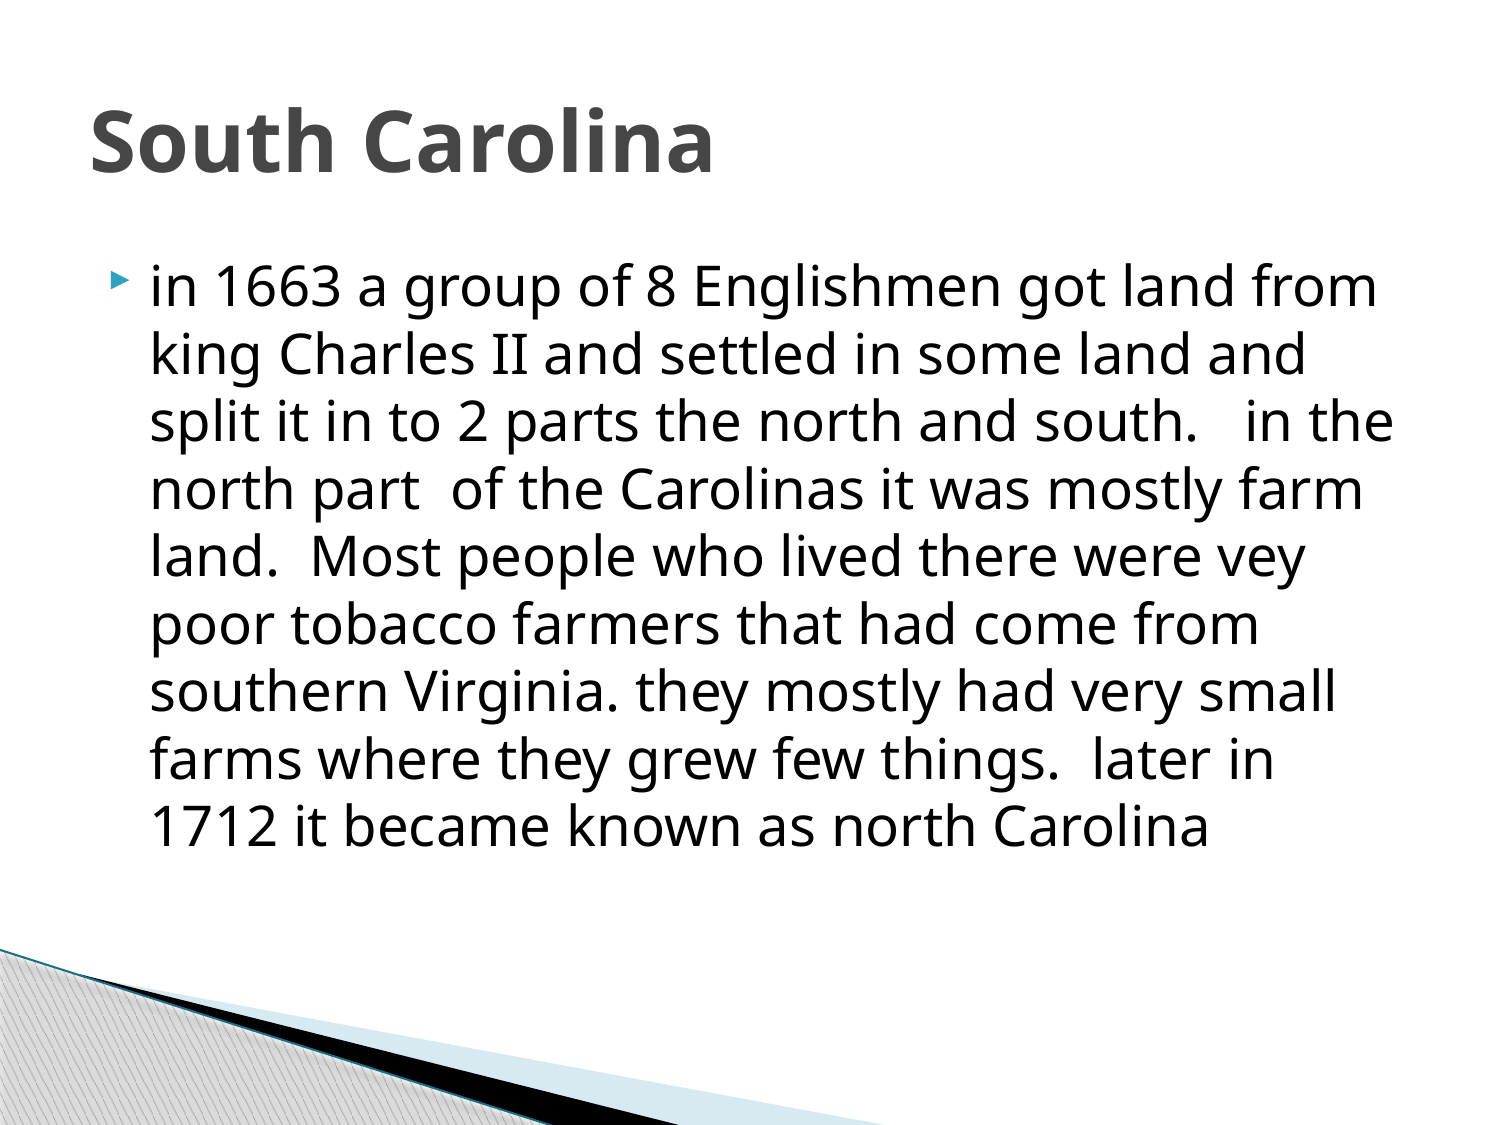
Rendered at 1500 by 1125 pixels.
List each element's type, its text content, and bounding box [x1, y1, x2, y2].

list in 1663 a group of 8 Englishmen got land from king Charles II and settled in some land and split it in to 2 parts the north and south. in the north part of the Carolinas it was mostly farm land. Most people who lived there were vey poor tobacco farmers that had come from southern Virginia. they mostly had very small farms where they grew few things. later in 1712 it became known as north Carolina [75, 243, 1425, 986]
title South Carolina [75, 45, 1425, 233]
